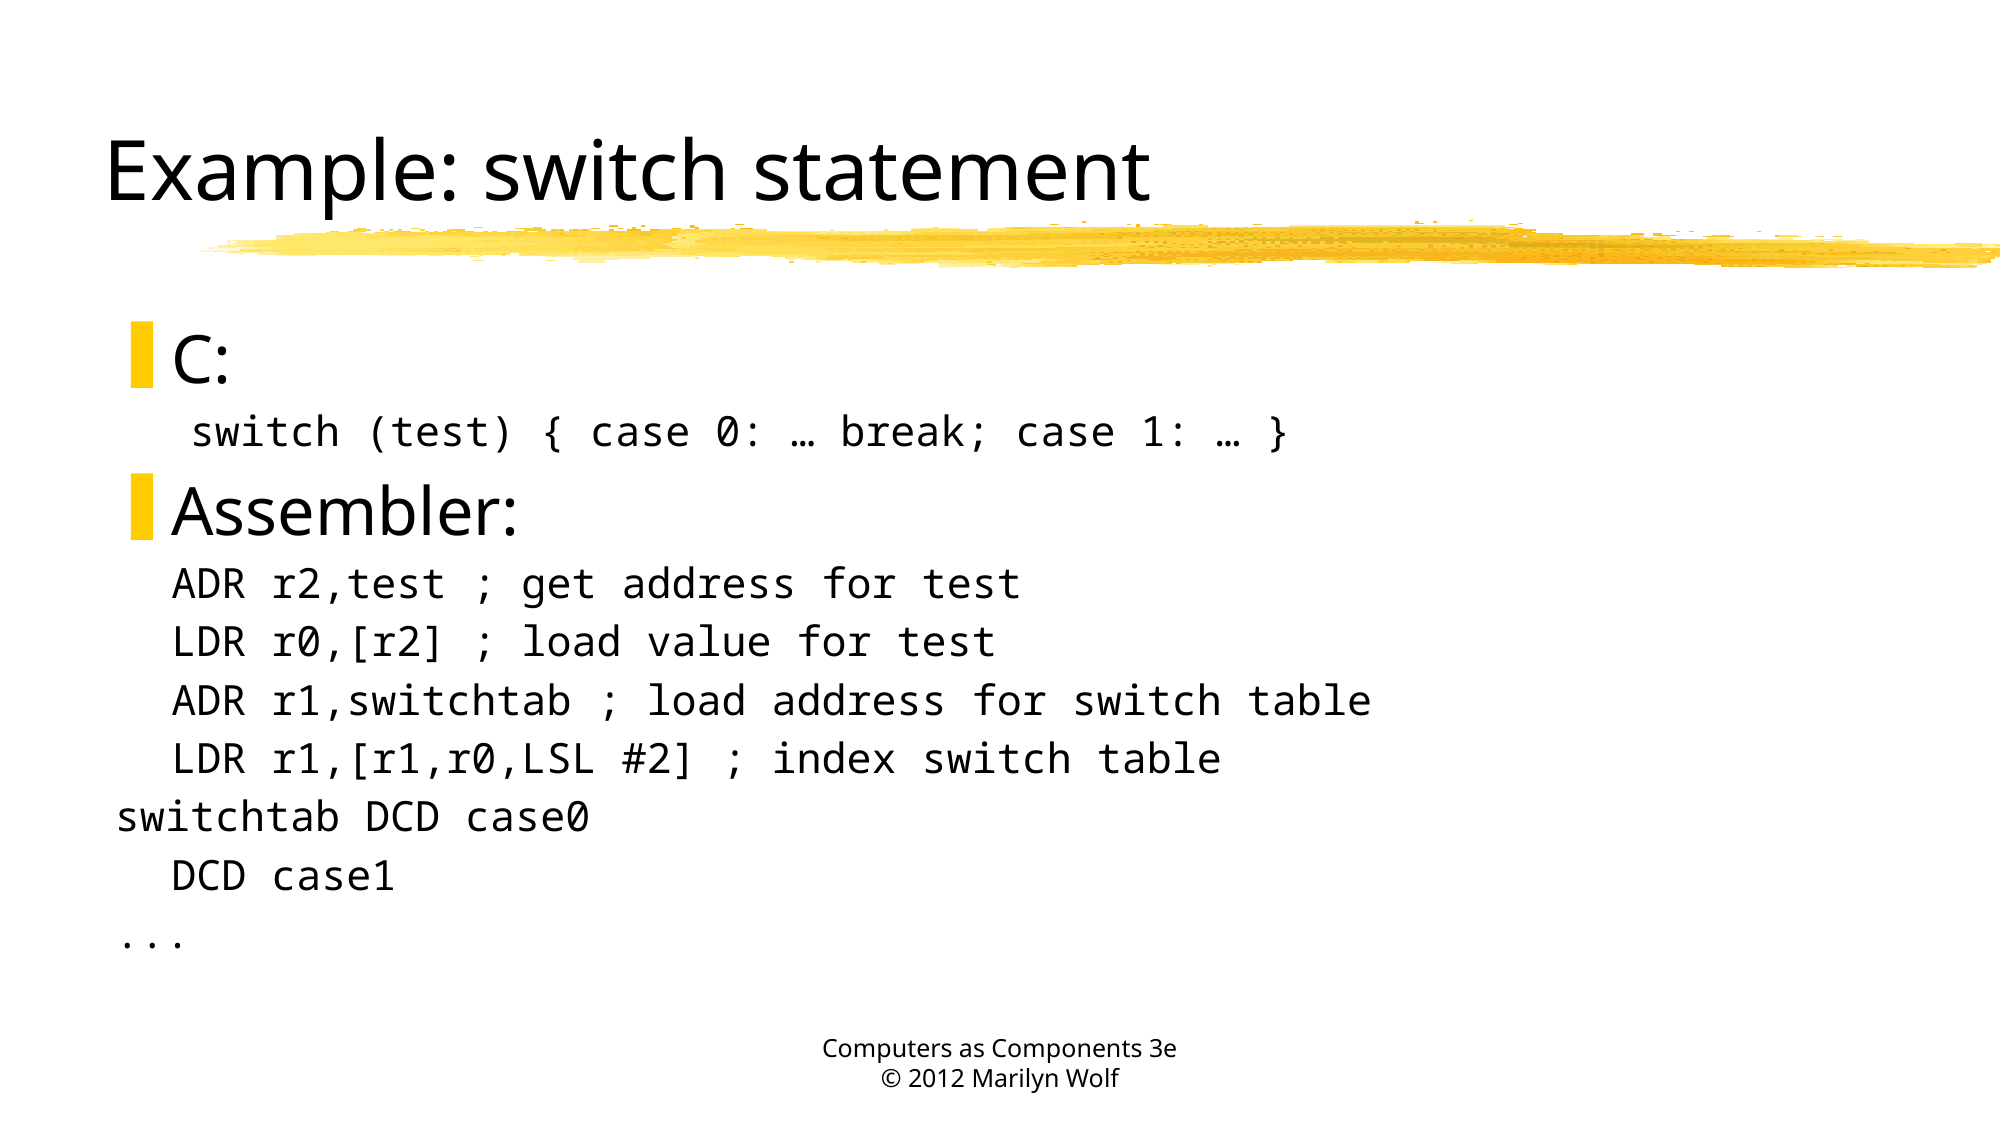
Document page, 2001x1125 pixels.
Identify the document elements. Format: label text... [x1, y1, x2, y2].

list C: switch (test) { case 0: … break; case 1: … } Assembler: ADR r2,test ; get address for test LDR r0,[r2] ; load value for test ADR r1,switchtab ; load address for switch table LDR r1,[r1,r0,LSL #2] ; index switch table switchtab DCD case0 DCD case1 ... [99, 309, 1890, 994]
title Example: switch statement [88, 37, 1790, 226]
picture [200, 215, 2000, 279]
